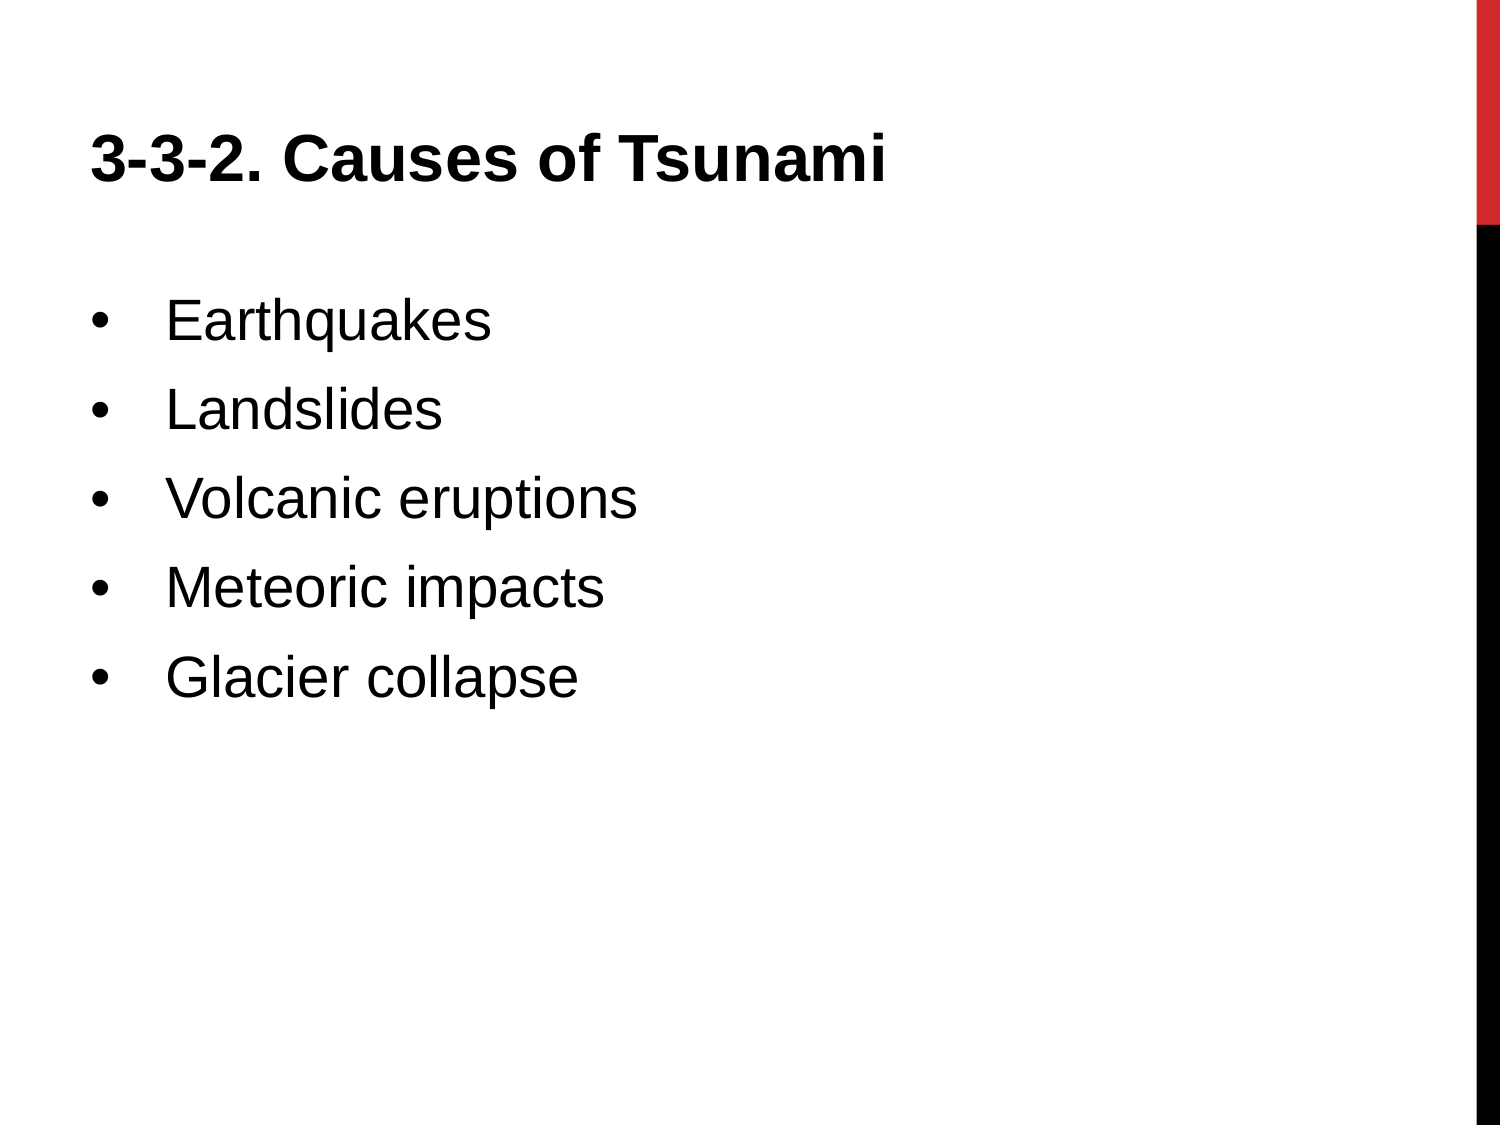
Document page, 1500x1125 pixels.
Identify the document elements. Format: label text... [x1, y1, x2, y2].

list 3-3-2. Causes of Tsunami Earthquakes Landslides Volcanic eruptions Meteoric impacts Glacier collapse [75, 113, 1325, 1005]
